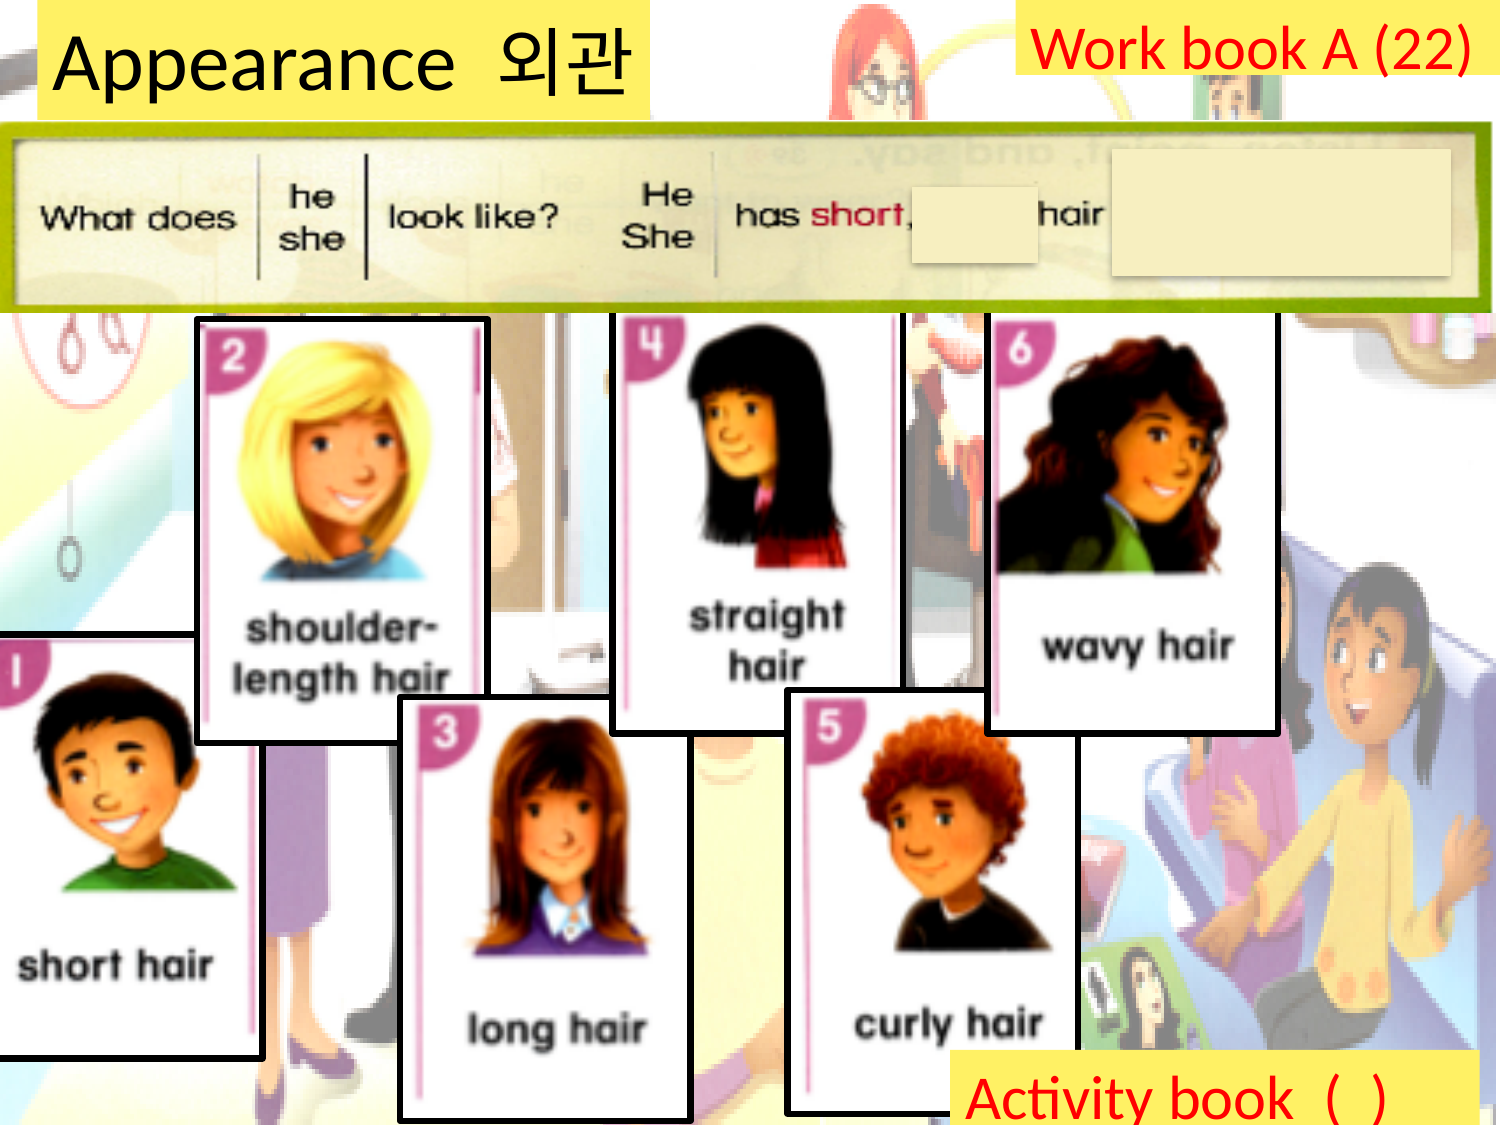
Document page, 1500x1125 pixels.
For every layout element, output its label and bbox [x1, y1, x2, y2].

picture [0, 0, 1500, 1125]
text_box [0, 120, 1497, 313]
